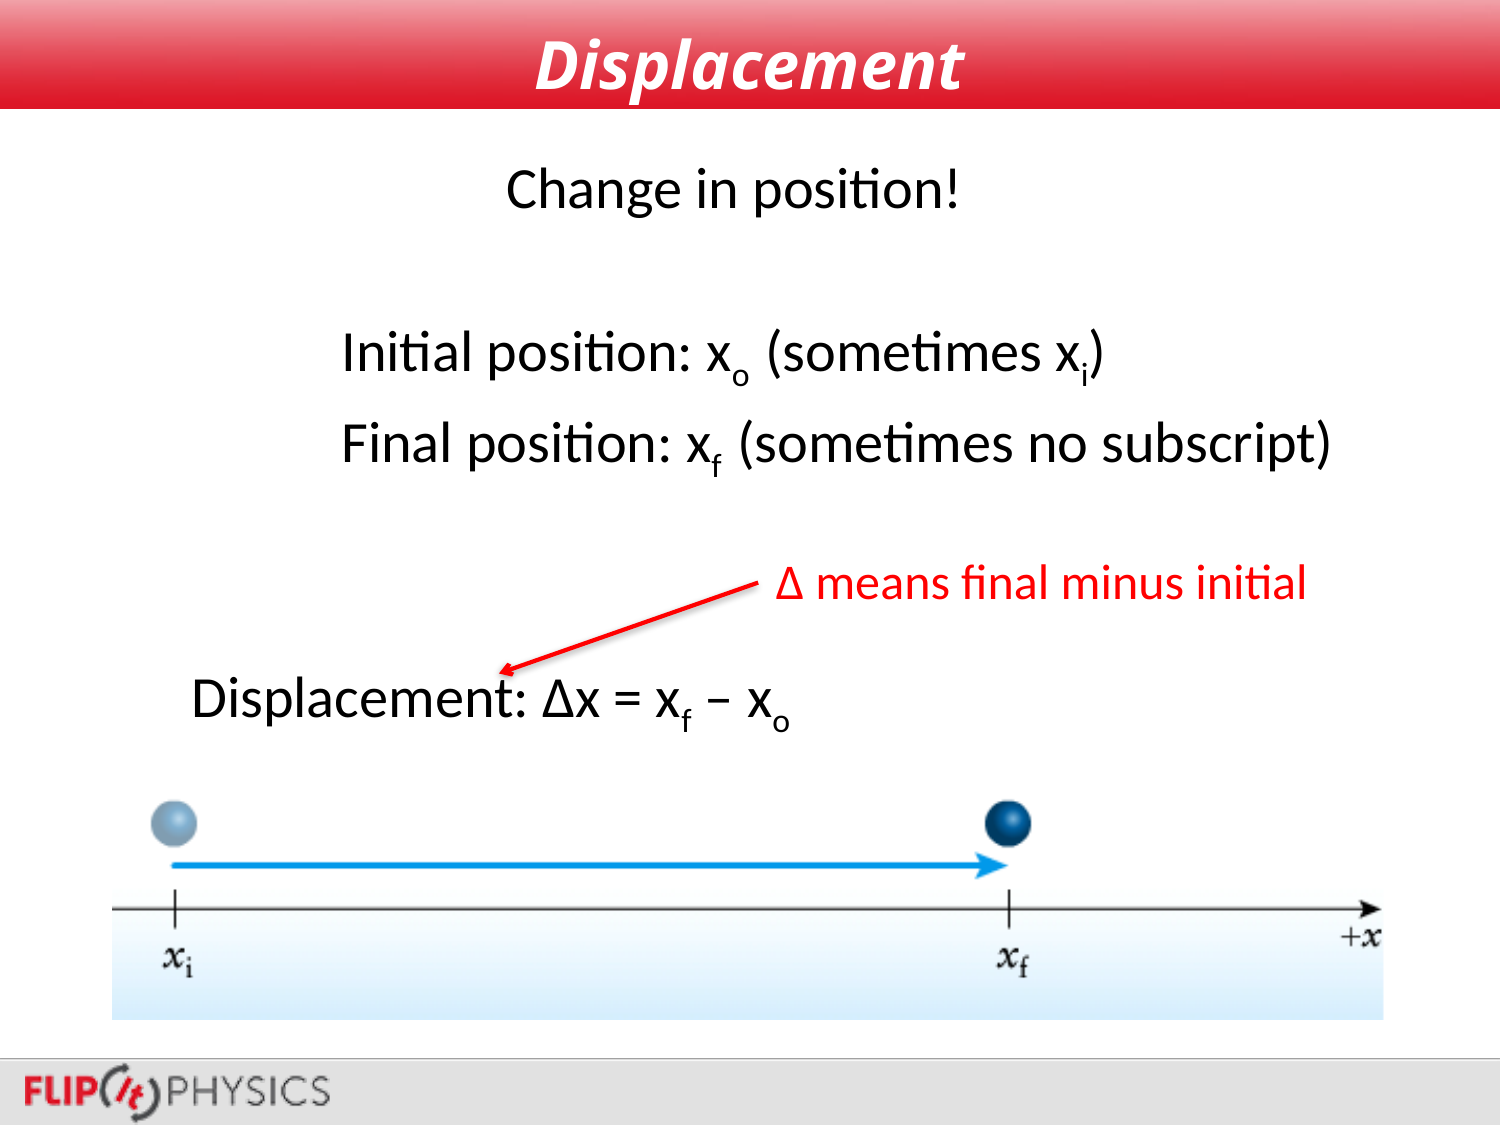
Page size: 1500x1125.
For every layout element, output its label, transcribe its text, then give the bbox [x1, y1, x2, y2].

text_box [498, 582, 759, 674]
picture [112, 779, 1386, 1020]
text_box Δ means final minus initial [760, 541, 1323, 617]
picture [0, 0, 1500, 109]
picture [0, 1058, 1500, 1125]
title Displacement [75, 15, 1425, 91]
list Change in position! Initial position: xo (sometimes xi) Final position: xf (sometimes no subscript) Displacement: Δx = xf – xo [26, 142, 1456, 1020]
